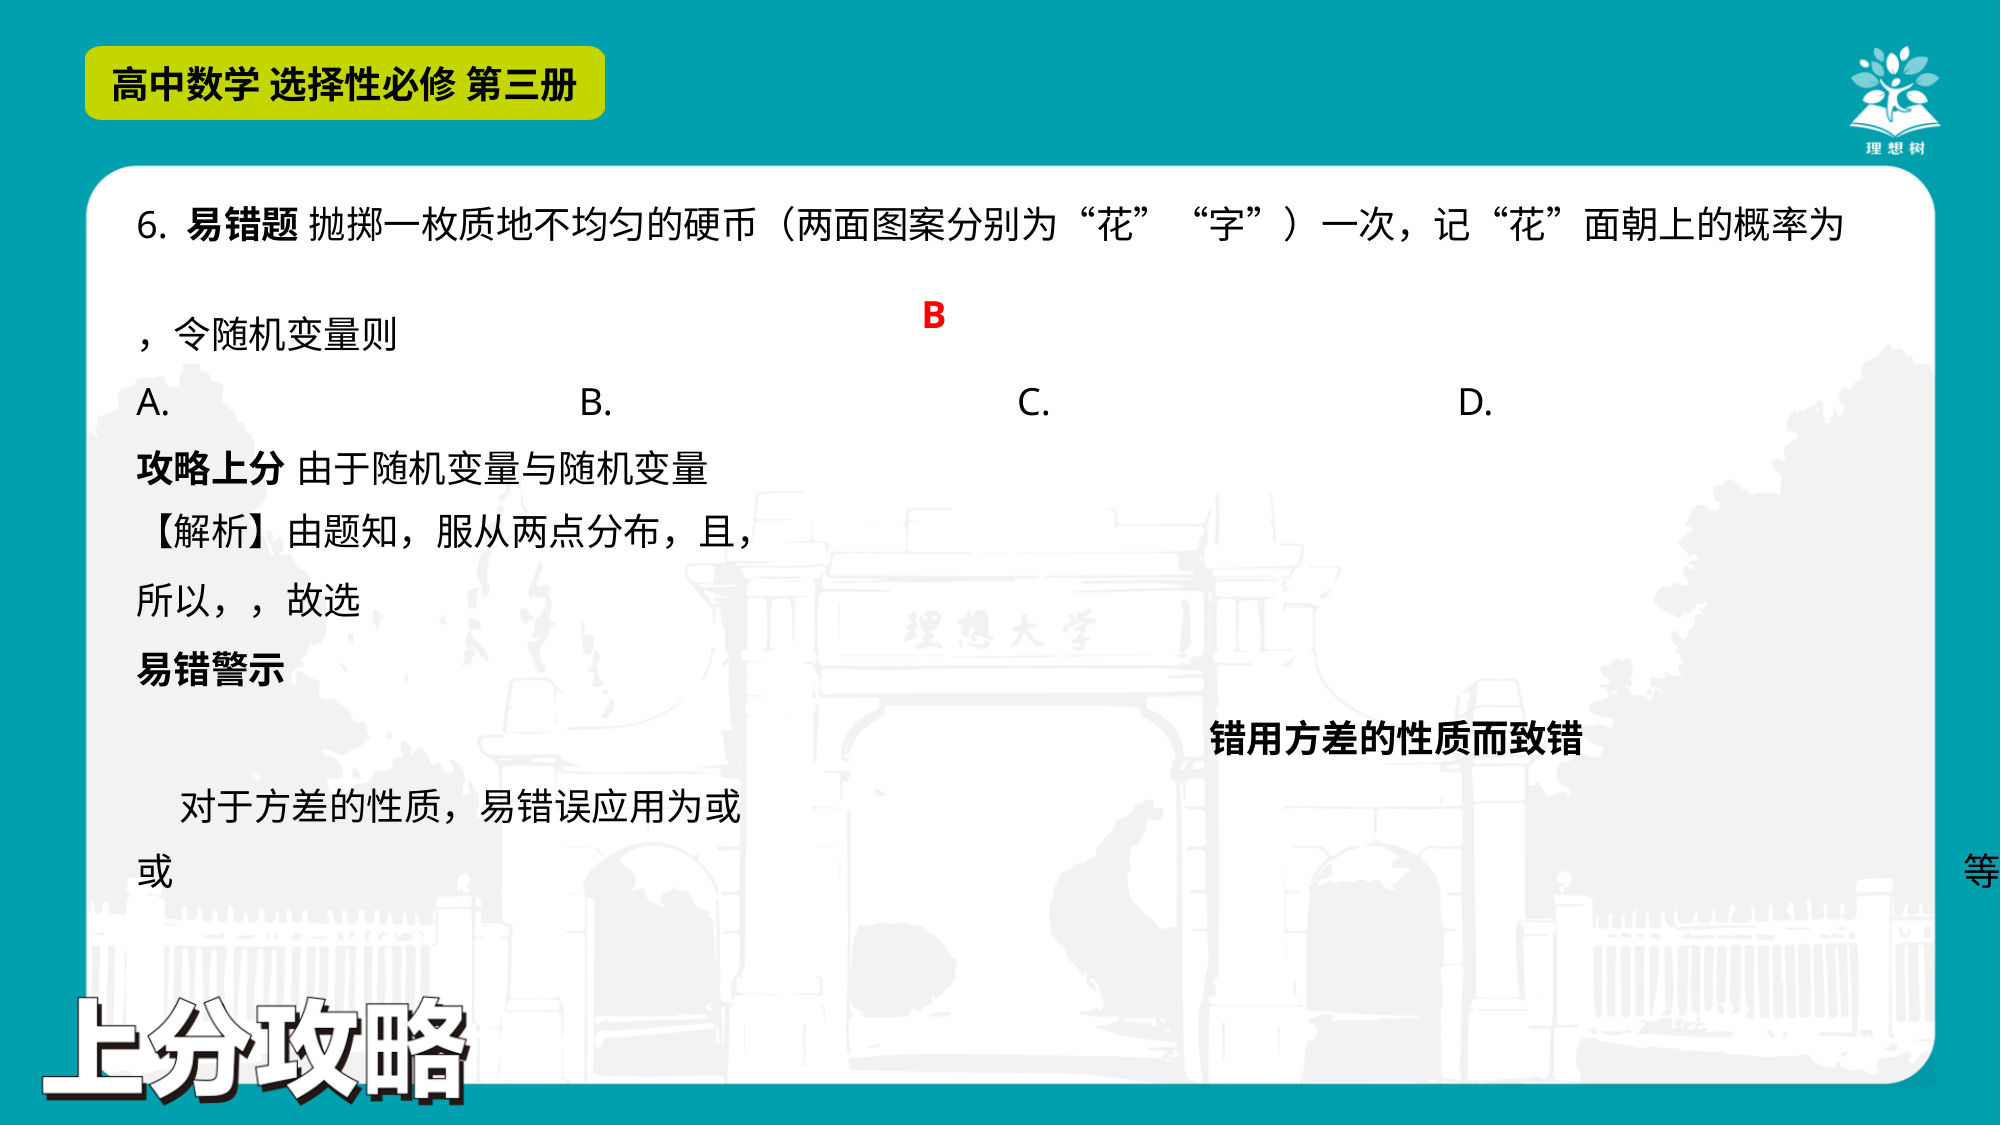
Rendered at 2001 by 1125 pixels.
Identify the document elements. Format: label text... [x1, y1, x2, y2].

picture [0, 0, 2000, 1125]
text_box B [906, 289, 962, 334]
